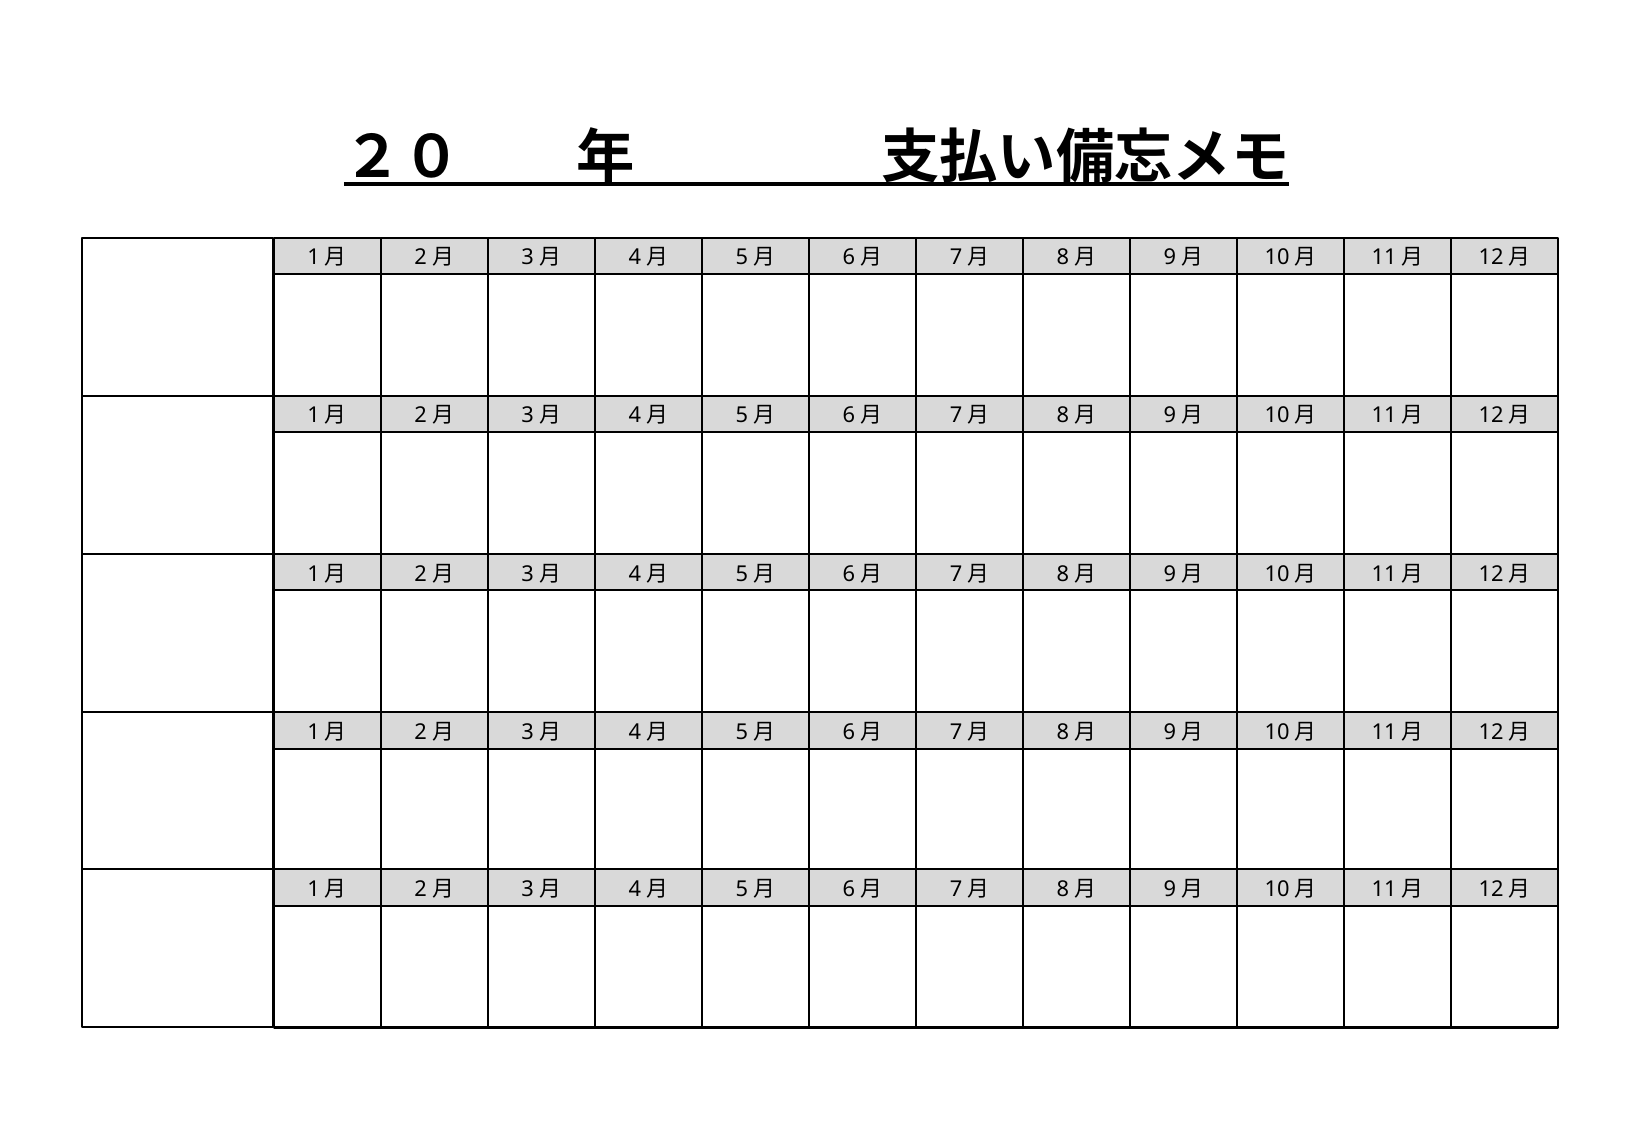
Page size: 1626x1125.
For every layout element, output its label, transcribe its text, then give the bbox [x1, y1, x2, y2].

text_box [81, 237, 1559, 1028]
text_box ２０ 年 支払い備忘メモ [329, 112, 1305, 197]
